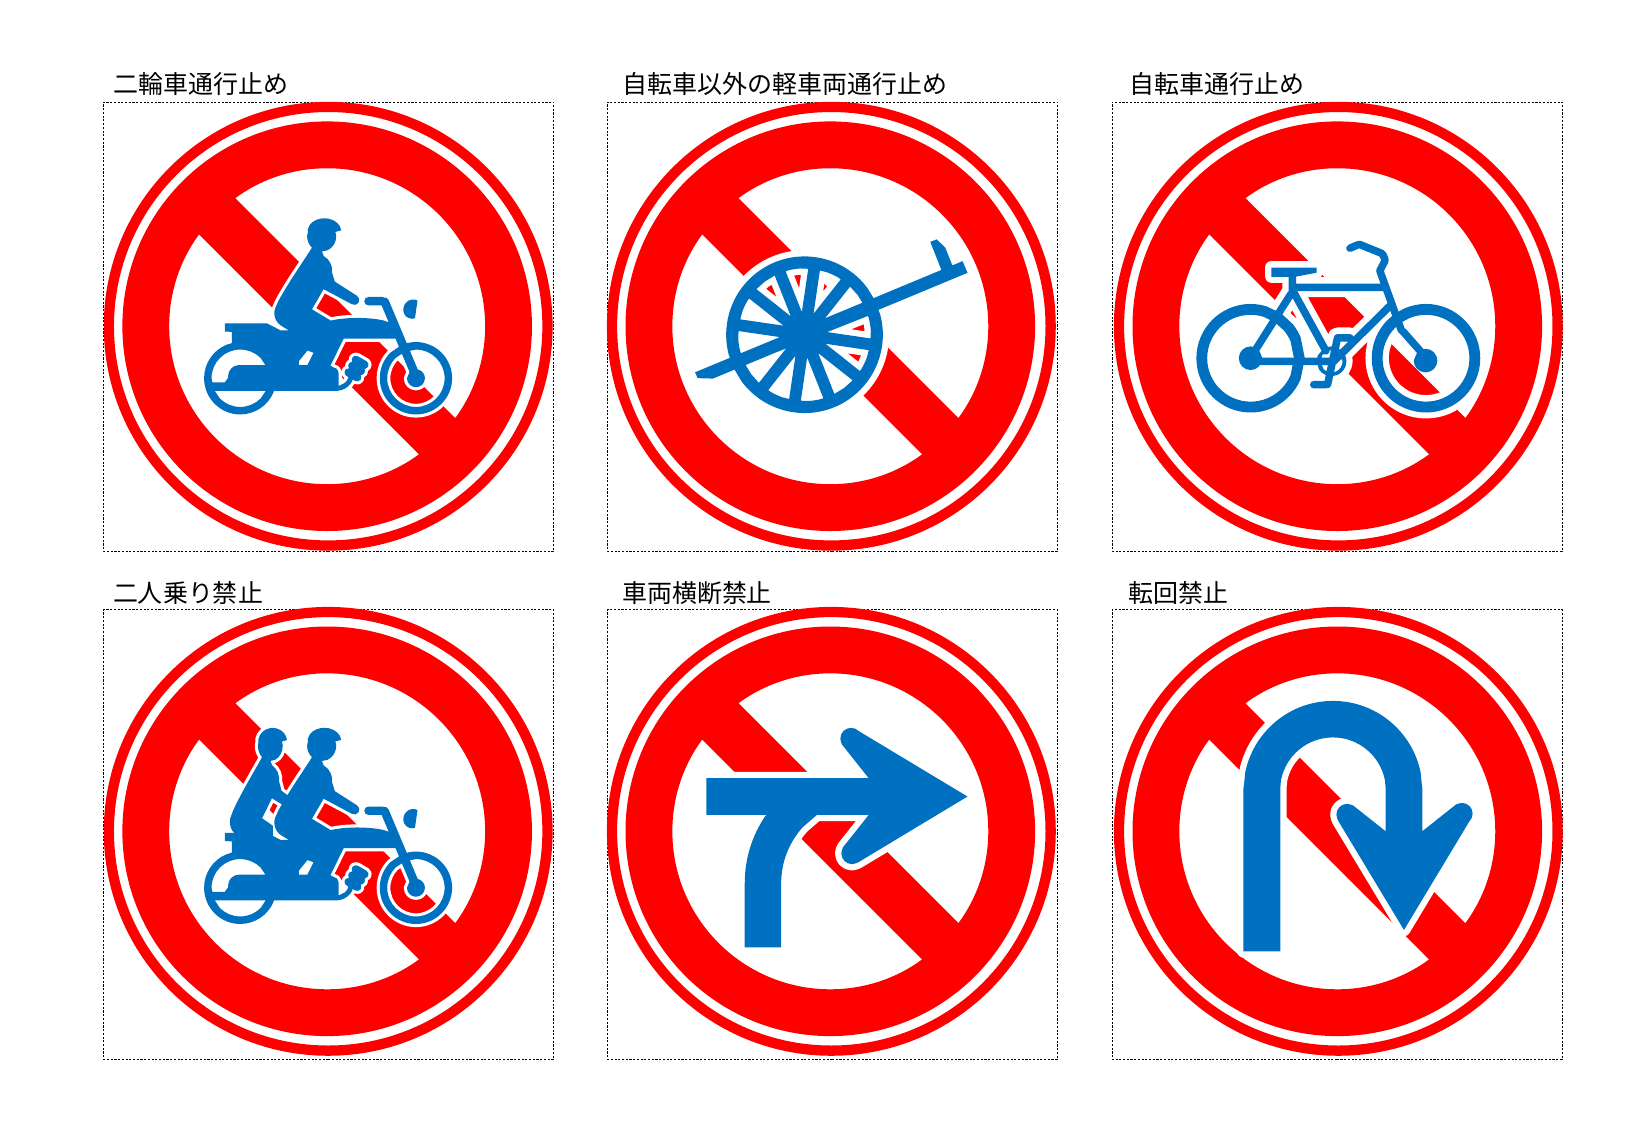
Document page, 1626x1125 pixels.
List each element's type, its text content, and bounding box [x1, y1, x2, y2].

text_box 自転車以外の軽車両通行止め [608, 61, 963, 106]
text_box 自転車通行止め [1114, 61, 1320, 106]
text_box [1241, 698, 1475, 954]
text_box [604, 604, 1058, 1058]
text_box [1111, 99, 1565, 553]
text_box [704, 725, 970, 950]
text_box [1194, 238, 1483, 415]
text_box 二輪車通行止め [98, 61, 304, 106]
text_box 転回禁止 [1114, 570, 1244, 615]
text_box 二人乗り禁止 [98, 570, 279, 611]
text_box [693, 237, 970, 416]
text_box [103, 101, 553, 551]
text_box [1111, 604, 1565, 1058]
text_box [103, 606, 553, 1056]
text_box 車両横断禁止 [607, 570, 788, 615]
text_box [604, 106, 1058, 553]
